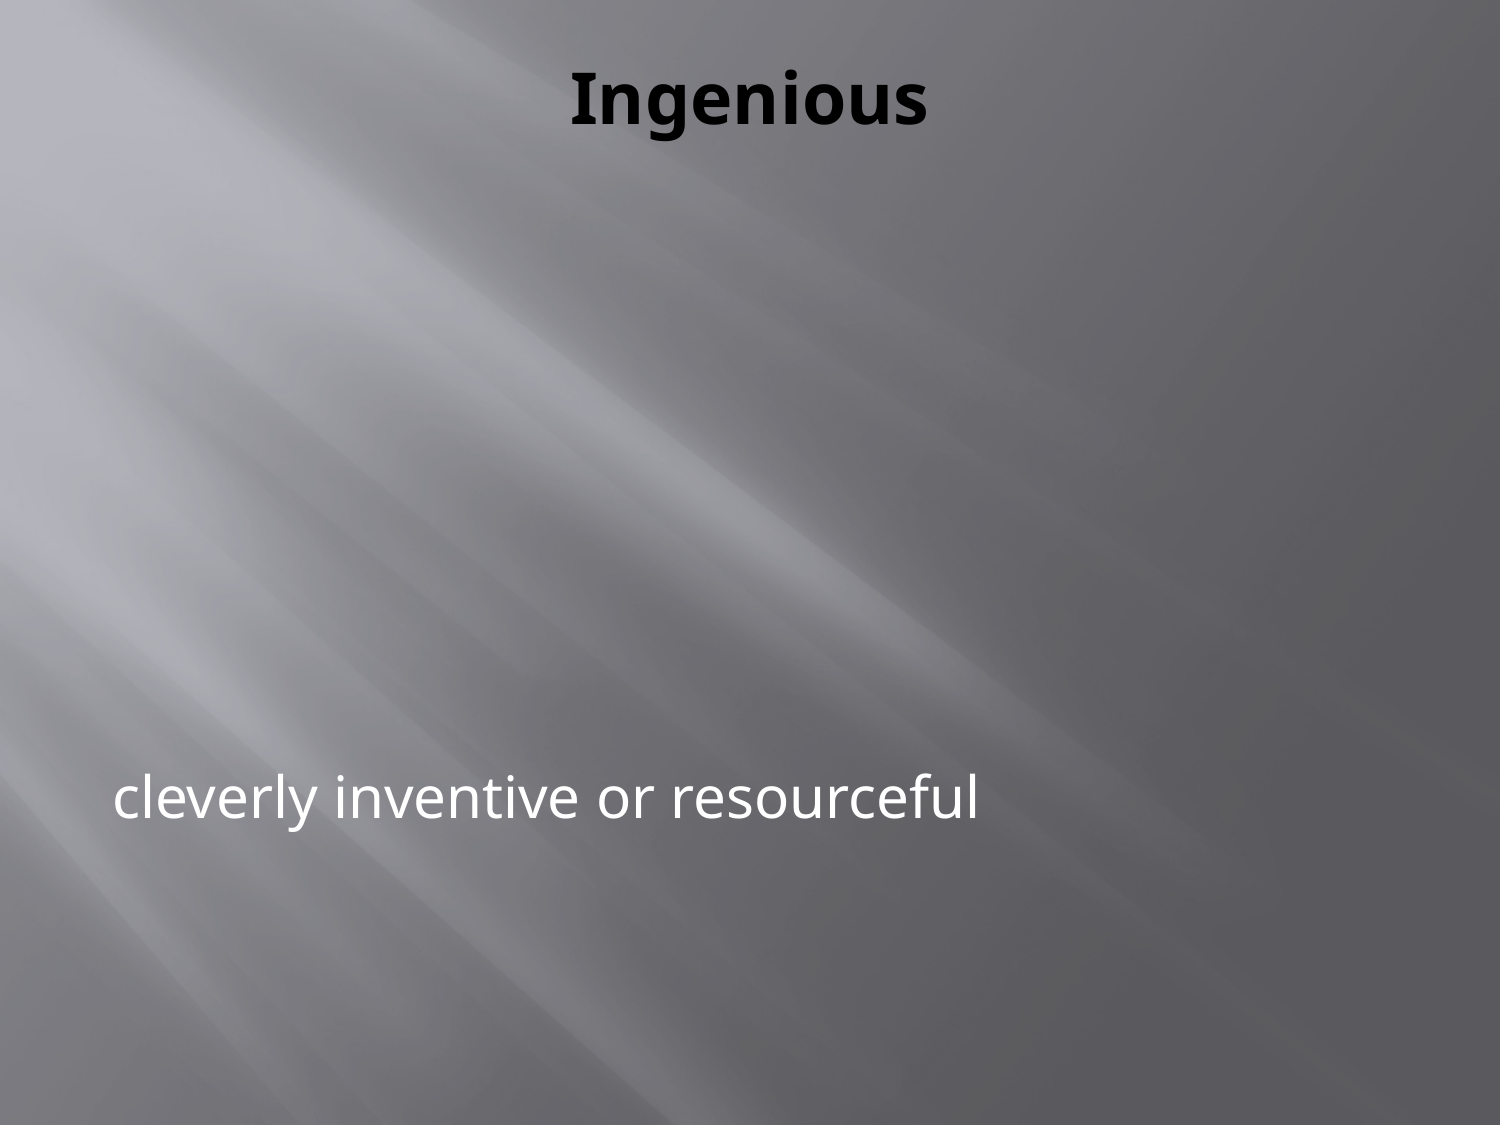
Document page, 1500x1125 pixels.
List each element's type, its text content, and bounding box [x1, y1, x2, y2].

title Ingenious [75, 45, 1425, 233]
list cleverly inventive or resourceful [75, 262, 1425, 1035]
